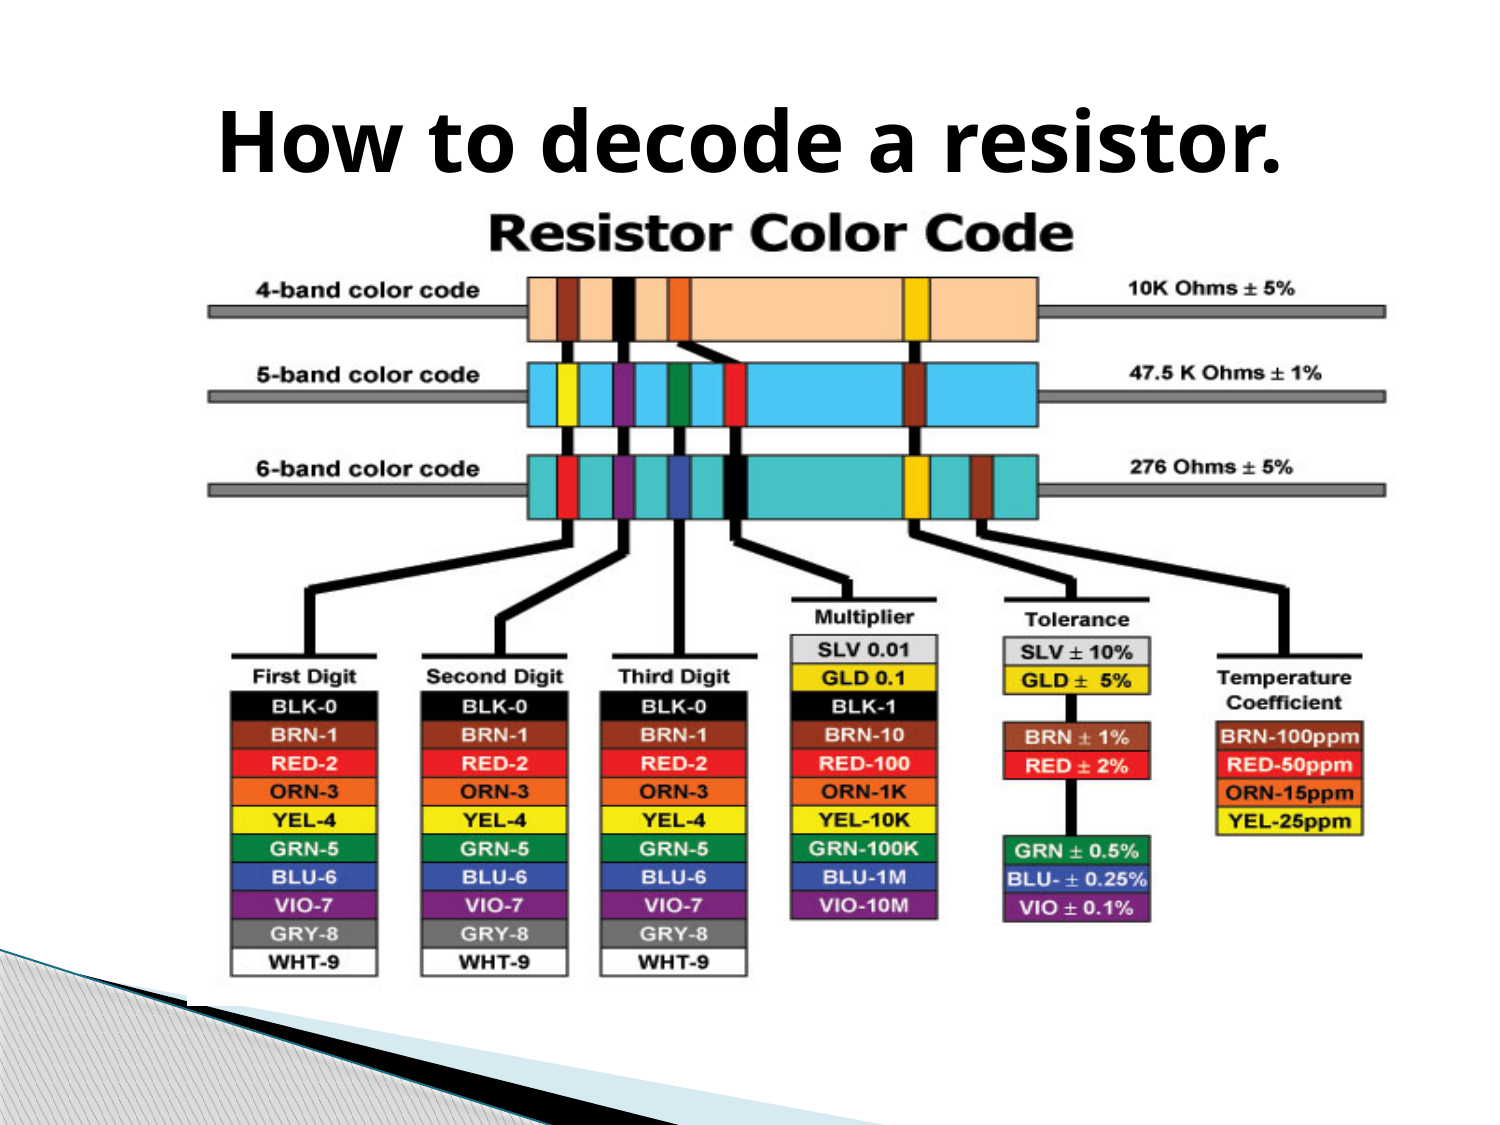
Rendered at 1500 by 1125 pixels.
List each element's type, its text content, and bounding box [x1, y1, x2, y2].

title How to decode a resistor. [75, 45, 1425, 233]
picture [187, 186, 1417, 1006]
